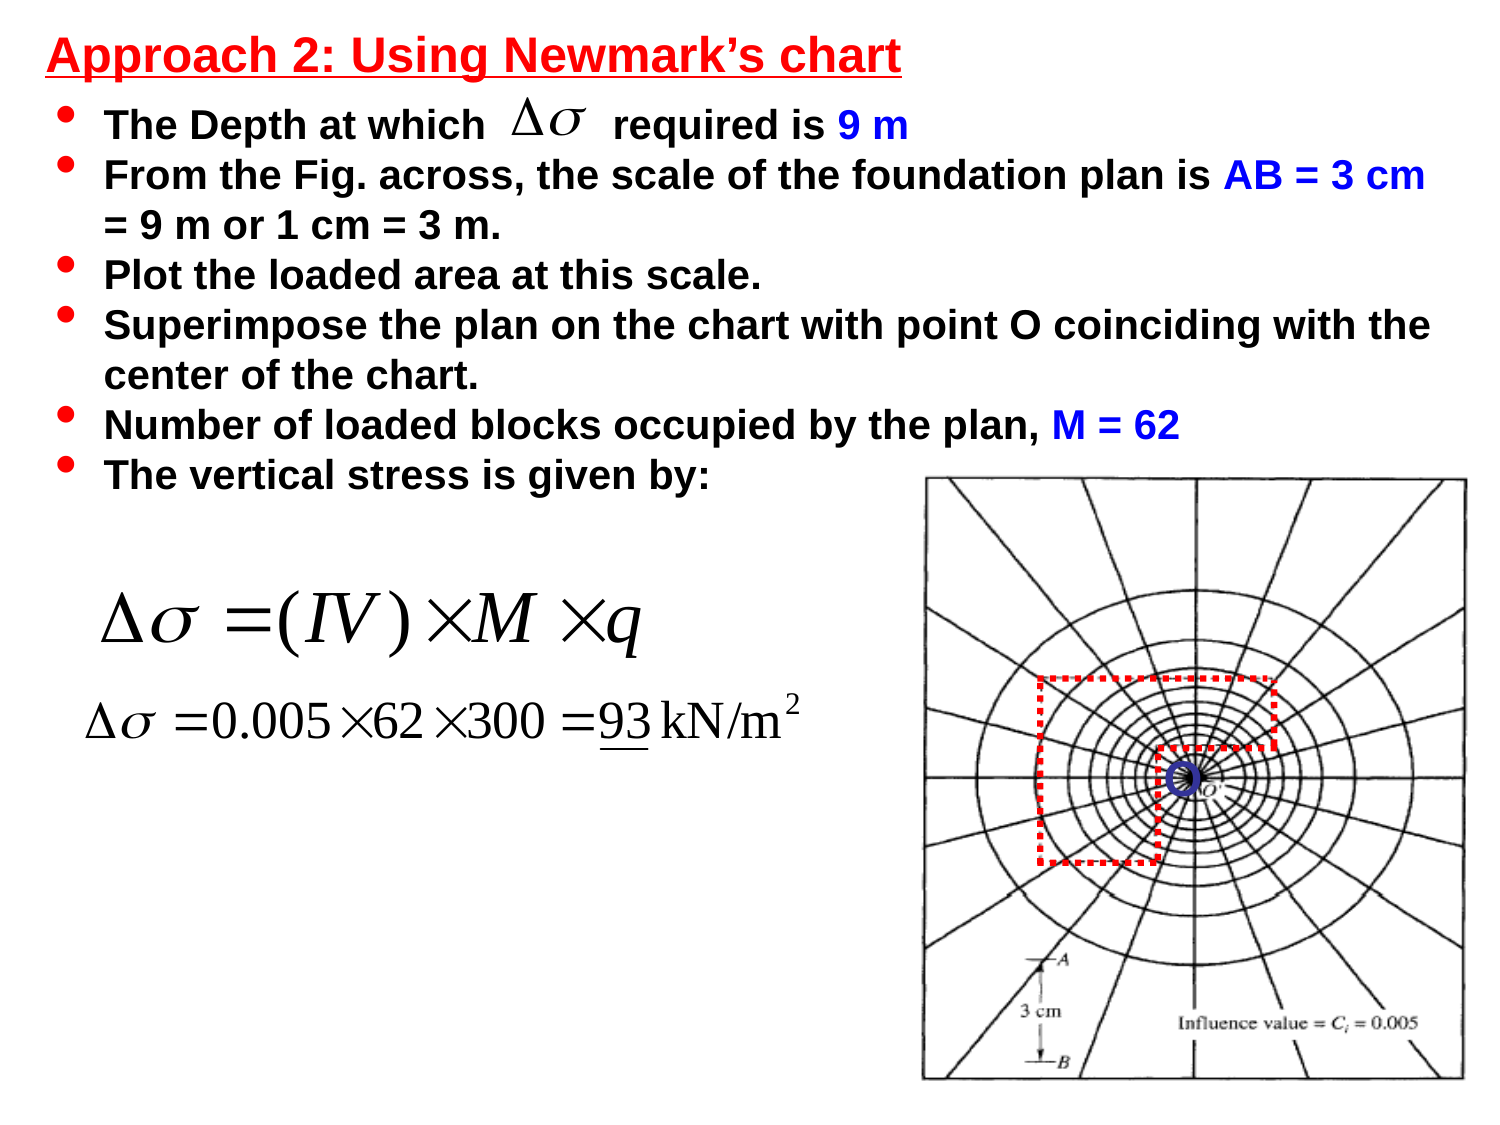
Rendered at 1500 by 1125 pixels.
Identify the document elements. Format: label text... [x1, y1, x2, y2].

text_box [76, 680, 810, 762]
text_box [501, 82, 597, 150]
text_box The Depth at which required is 9 m From the Fig. across, the scale of the foundation plan is AB = 3 cm = 9 m or 1 cm = 3 m. Plot the loaded area at this scale. Superimpose the plan on the chart with point O coinciding with the center of the chart. Number of loaded blocks occupied by the plan, M = 62 The vertical stress is given by: [41, 90, 1459, 505]
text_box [915, 467, 1473, 1094]
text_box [88, 573, 656, 675]
text_box Approach 2: Using Newmark’s chart [30, 15, 917, 91]
